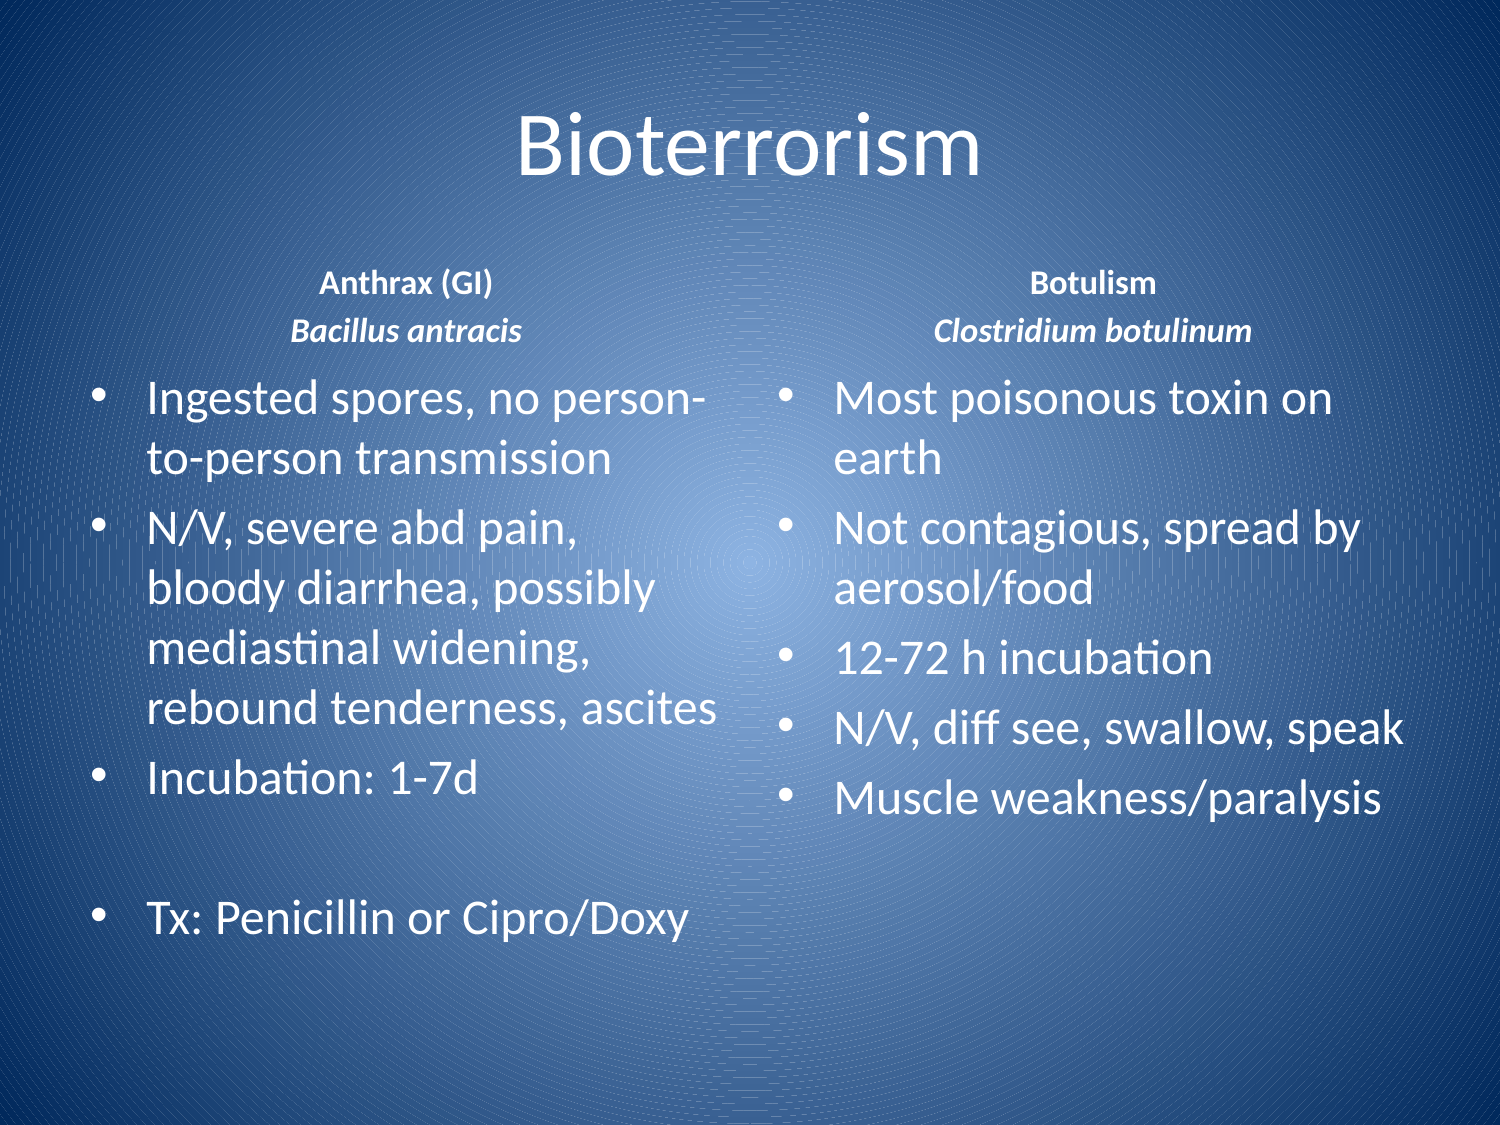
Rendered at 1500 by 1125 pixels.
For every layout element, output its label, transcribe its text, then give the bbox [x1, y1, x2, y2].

title Bioterrorism [75, 45, 1425, 233]
list Botulism Clostridium botulinum [761, 251, 1425, 356]
list Anthrax (GI) Bacillus antracis [75, 251, 738, 356]
list Ingested spores, no person-to-person transmission N/V, severe abd pain, bloody diarrhea, possibly mediastinal widening, rebound tenderness, ascites Incubation: 1-7d Tx: Penicillin or Cipro/Doxy [75, 356, 738, 1005]
list Most poisonous toxin on earth Not contagious, spread by aerosol/food 12-72 h incubation N/V, diff see, swallow, speak Muscle weakness/paralysis [761, 356, 1425, 1005]
